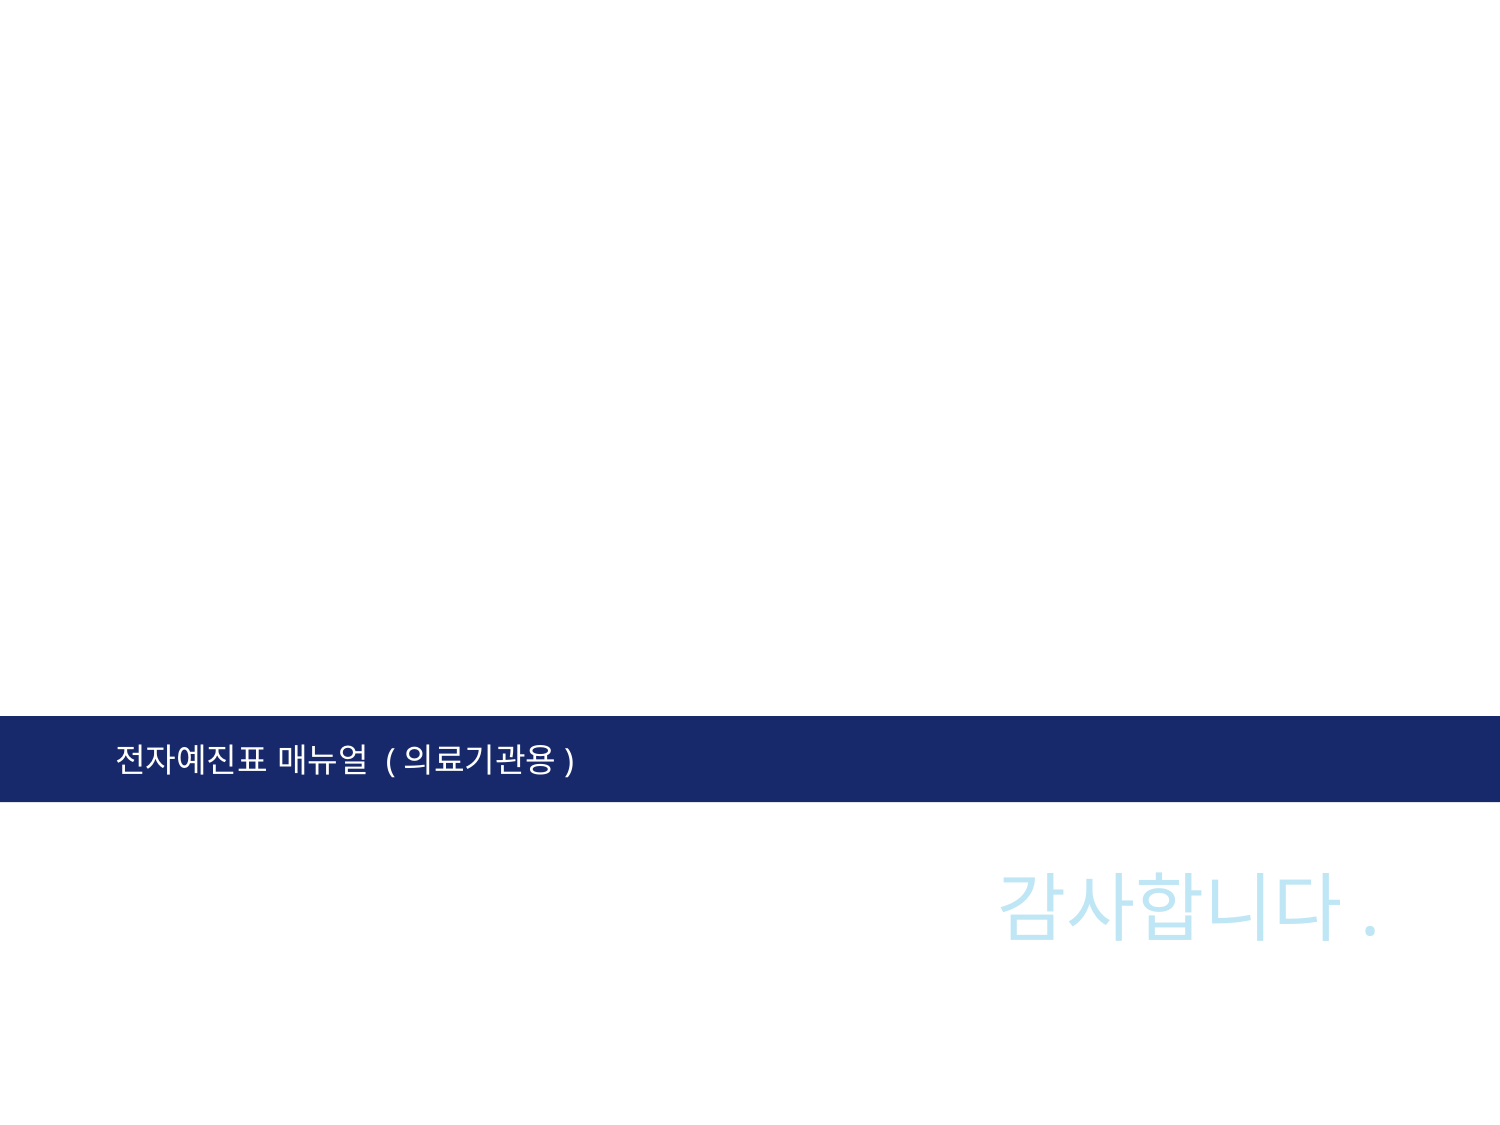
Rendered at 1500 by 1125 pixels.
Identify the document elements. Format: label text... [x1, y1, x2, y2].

text_box [0, 714, 1500, 804]
title 감사합니다. [950, 857, 1448, 953]
text_box 전자예진표 매뉴얼 (의료기관용) [100, 716, 1422, 803]
